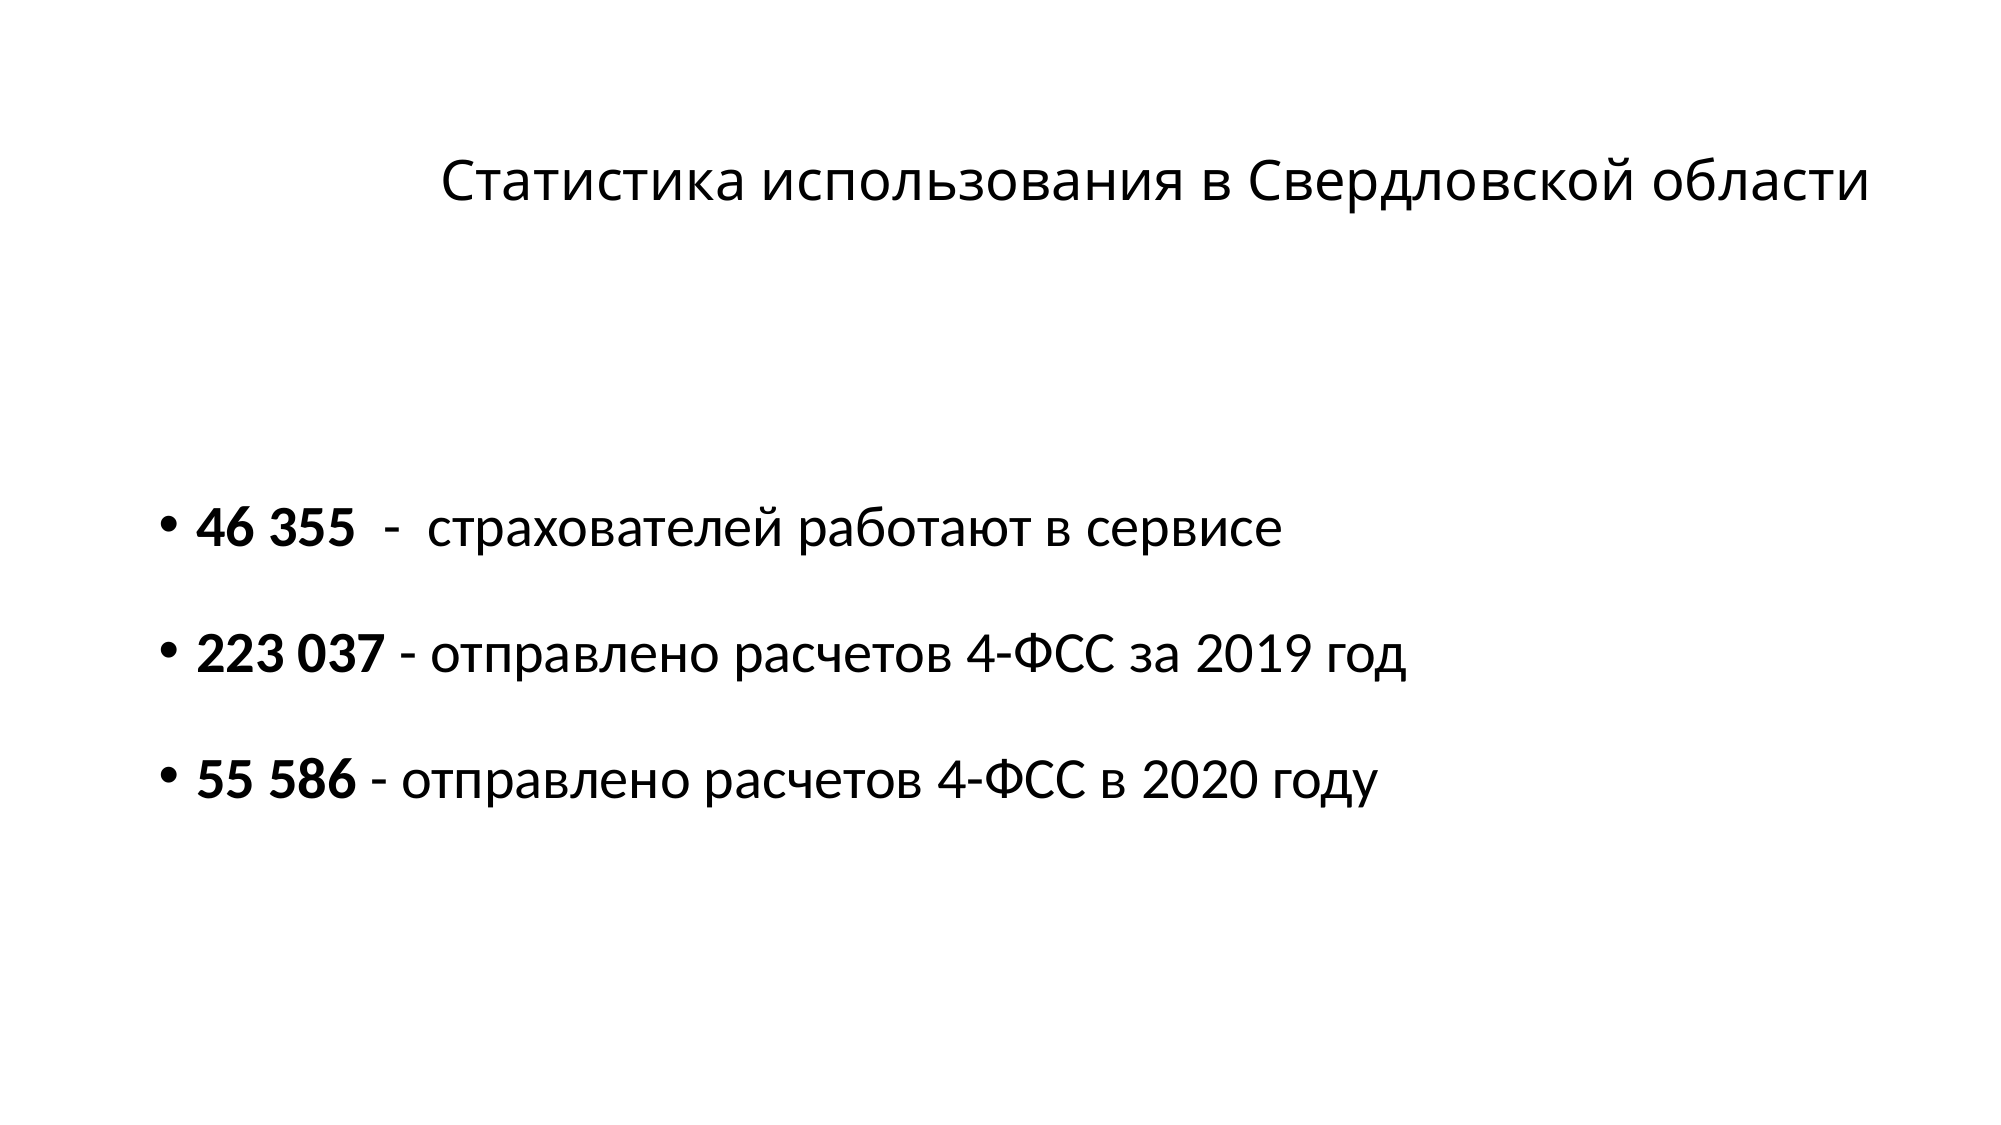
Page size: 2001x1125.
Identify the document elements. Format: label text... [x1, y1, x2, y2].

list 46 355 - страхователей работают в сервисе 223 037 - отправлено расчетов 4-ФСС за 2019 год 55 586 - отправлено расчетов 4-ФСС в 2020 году [143, 354, 1869, 1069]
title Статистика использования в Свердловской области [425, 117, 1920, 247]
